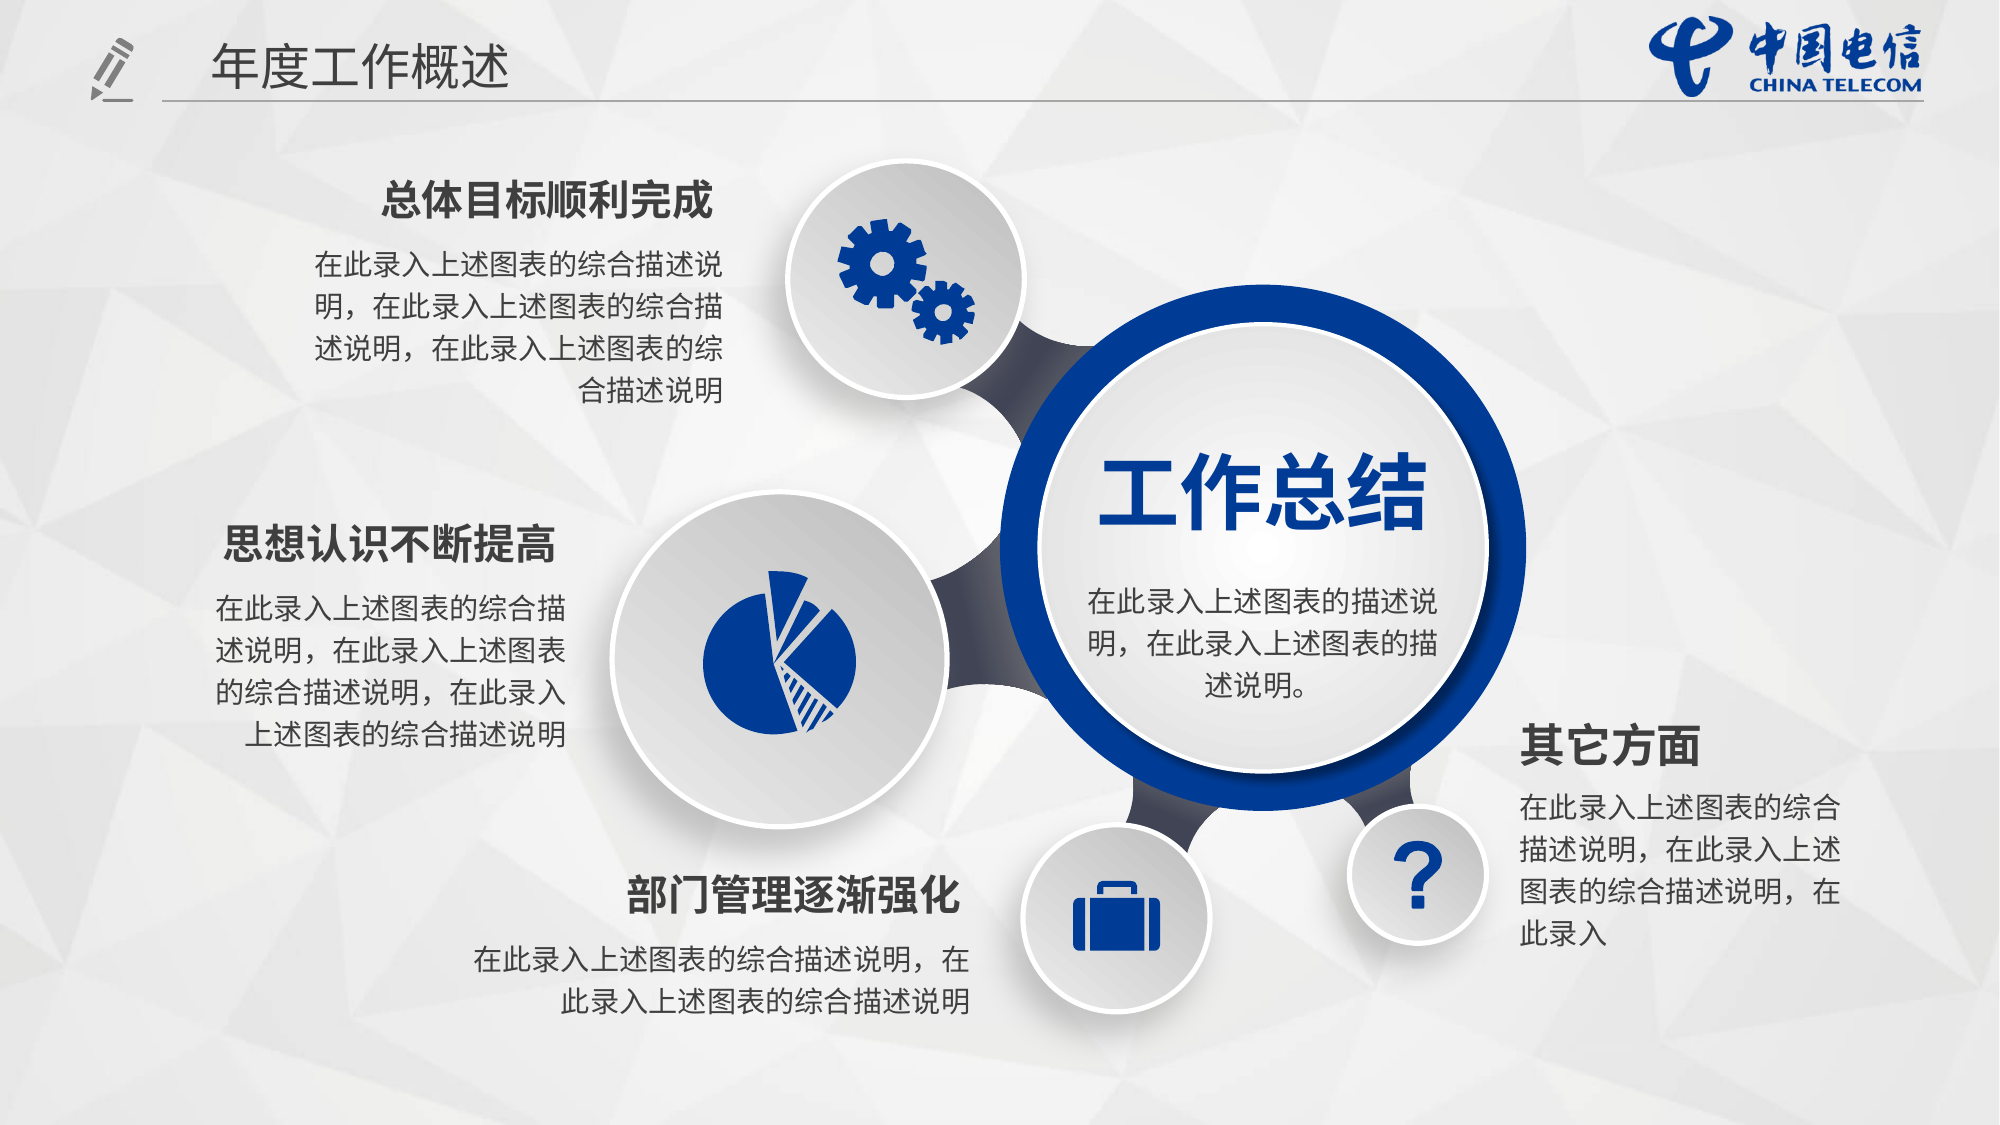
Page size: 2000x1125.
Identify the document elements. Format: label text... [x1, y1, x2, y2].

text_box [999, 284, 1527, 812]
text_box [1339, 819, 1487, 944]
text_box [787, 160, 1075, 443]
text_box 思想认识不断提高 [198, 510, 582, 576]
text_box [93, 52, 115, 82]
picture [0, 0, 2000, 1125]
text_box [90, 86, 104, 101]
text_box 年度工作概述 [196, 28, 526, 100]
text_box 部门管理逐渐强化 [602, 861, 986, 927]
text_box 其它方面 [1531, 709, 1888, 780]
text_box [1022, 819, 1220, 1013]
text_box 在此录入上述图表的综合描述说明，在此录入上述图表的综合描述说明，在此录入上述图表的综合描述说明 [292, 231, 739, 415]
text_box 在此录入上述图表的综合描述说明，在此录入上述图表的综合描述说明，在此录入上述图表的综合描述说明 [198, 576, 582, 759]
text_box [104, 59, 126, 89]
text_box [115, 37, 134, 52]
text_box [611, 491, 1029, 828]
text_box 在此录入上述图表的综合描述说明，在此录入上述图表的综合描述说明 [446, 927, 986, 1026]
text_box [102, 98, 134, 102]
text_box 总体目标顺利完成 [355, 166, 739, 231]
text_box [110, 45, 130, 59]
text_box 在此录入上述图表的综合描述说明，在此录入上述图表的综合描述说明，在此录入 [1504, 775, 1860, 958]
